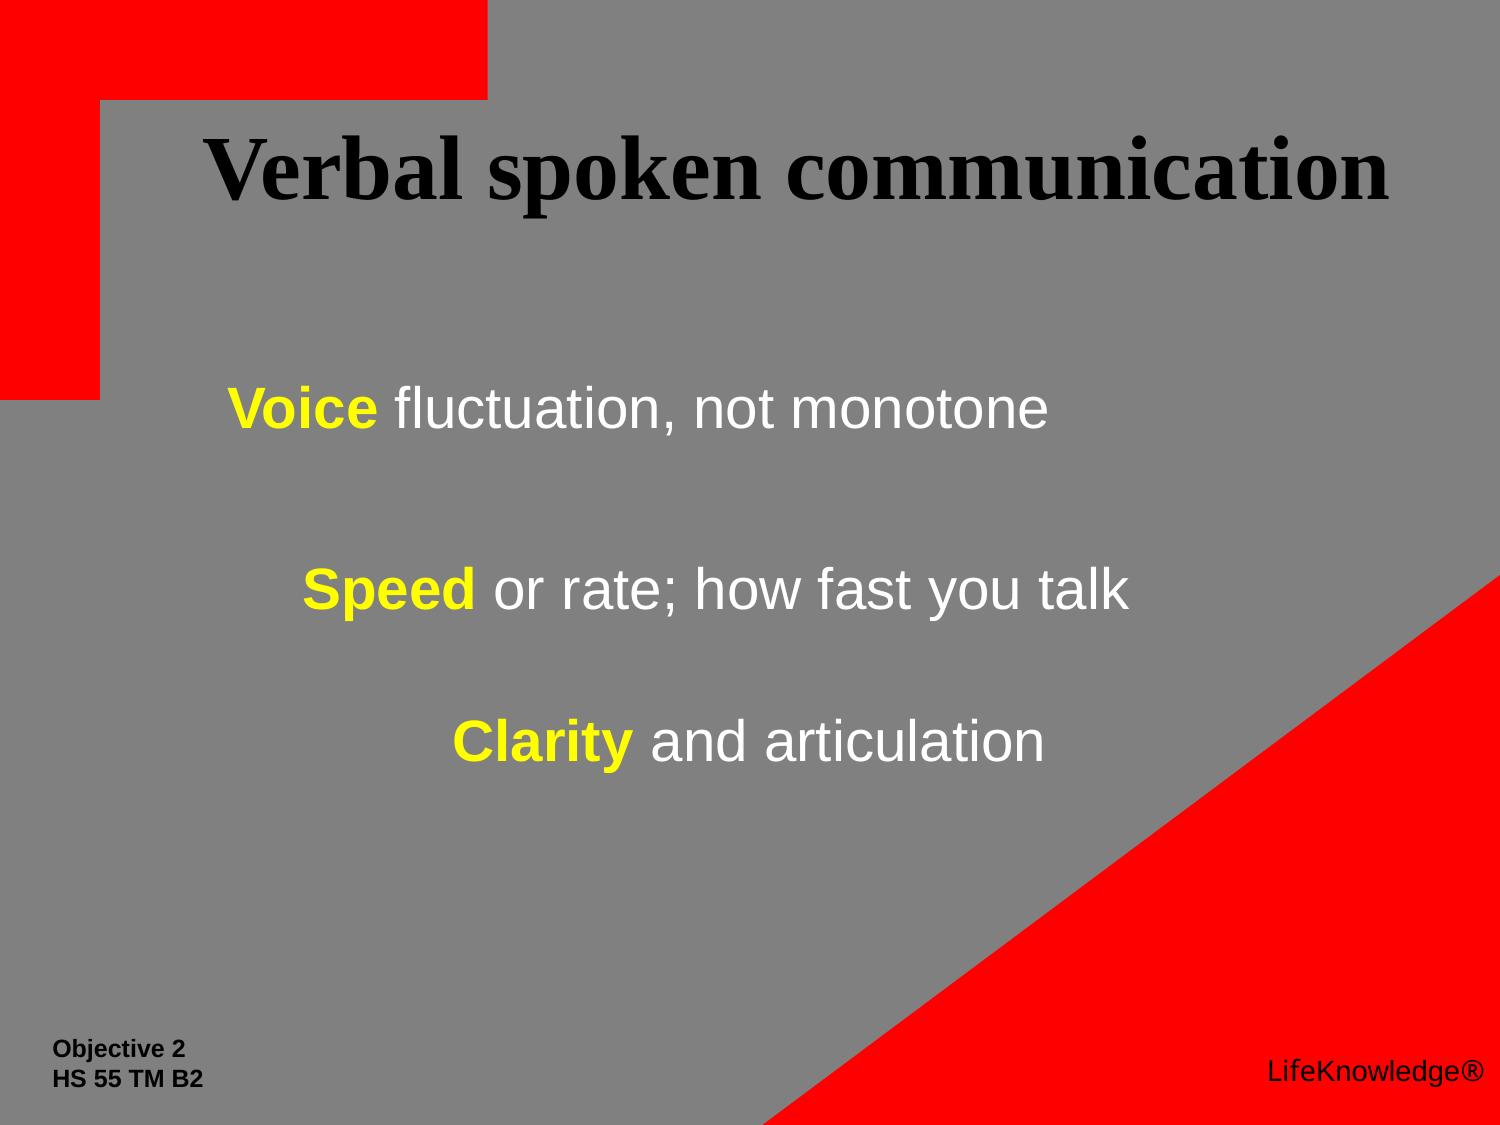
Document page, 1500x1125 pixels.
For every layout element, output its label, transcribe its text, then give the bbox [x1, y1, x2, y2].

list Voice fluctuation, not monotone Speed or rate; how fast you talk Clarity and articulation [137, 362, 1263, 776]
footer LifeKnowledge® [37, 1049, 1500, 1125]
text_box Objective 2 HS 55 TM B2 [37, 1024, 227, 1100]
title Verbal spoken communication [187, 52, 1500, 226]
